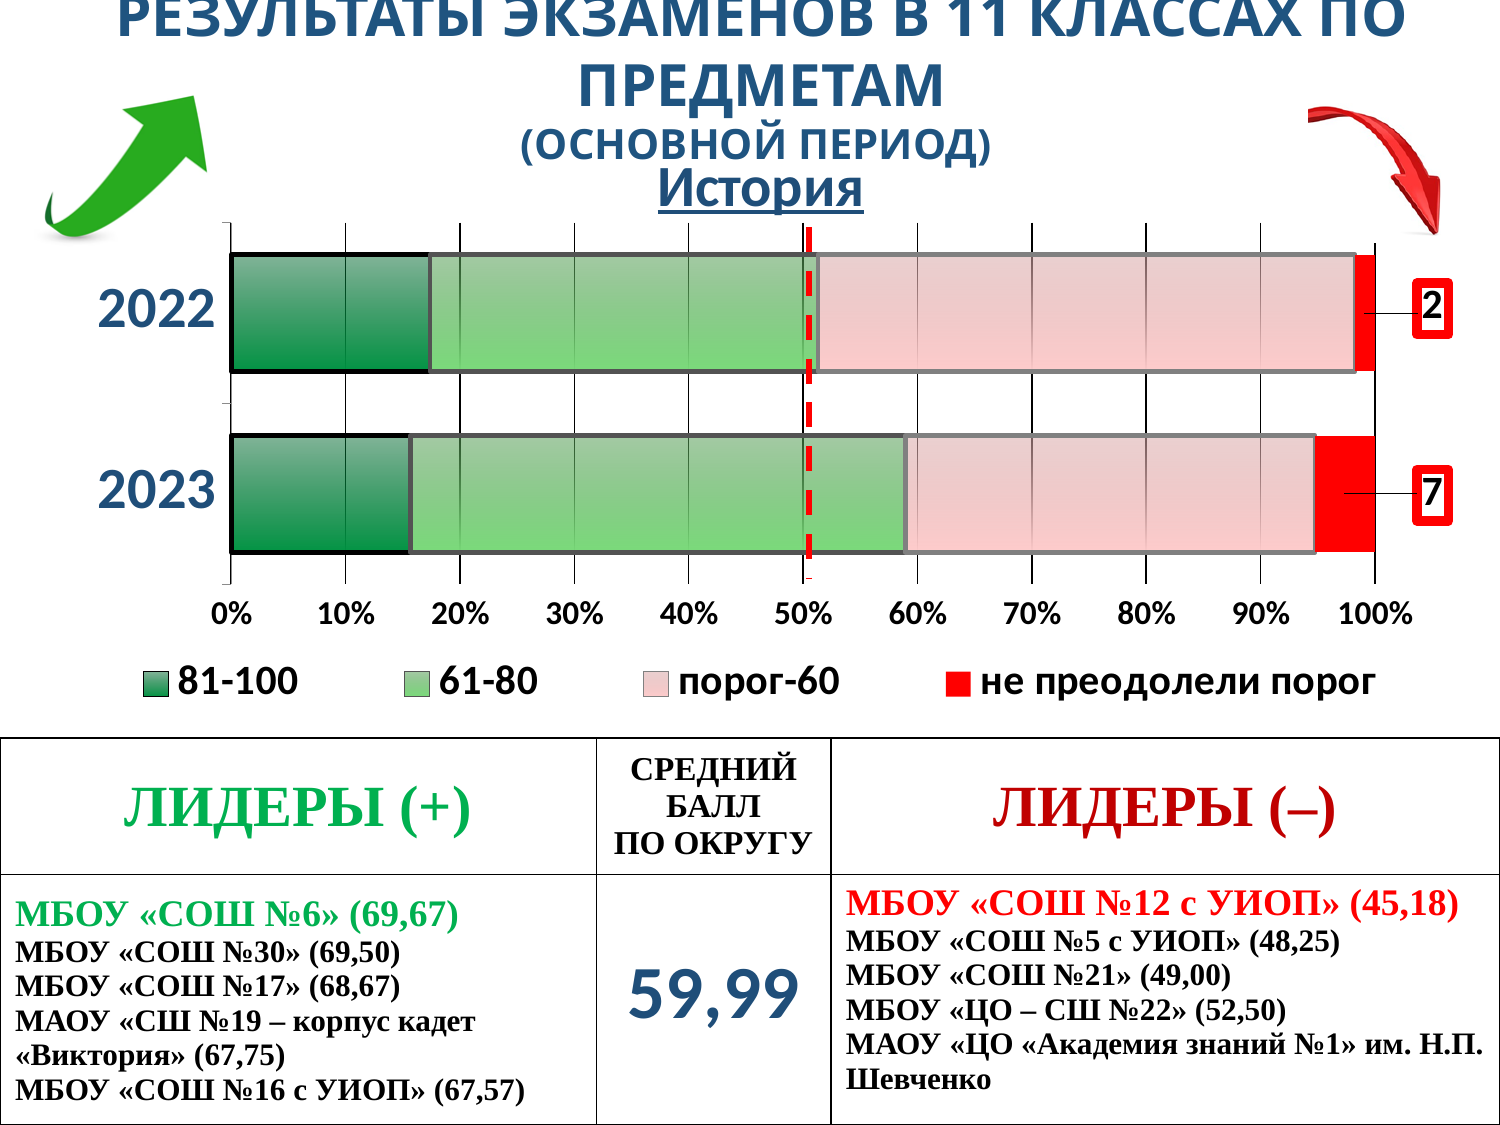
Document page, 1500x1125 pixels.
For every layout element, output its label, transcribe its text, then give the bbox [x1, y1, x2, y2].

table_header СРЕДНИЙ БАЛЛ ПО ОКРУГУ [597, 739, 830, 874]
table_cell МБОУ «СОШ №6» (69,67) МБОУ «СОШ №30» (69,50) МБОУ «СОШ №17» (68,67) МАОУ «СШ №19 – корпус кадет «Виктория» (67,75) МБОУ «СОШ №16 с УИОП» (67,57) [1, 875, 596, 1124]
table_header ЛИДЕРЫ (+) [1, 739, 596, 874]
table_cell 59,99 [597, 875, 830, 1124]
table_cell МБОУ «СОШ №12 с УИОП» (45,18) МБОУ «СОШ №5 с УИОП» (48,25) МБОУ «СОШ №21» (49,00) МБОУ «ЦО – СШ №22» (52,50) МАОУ «ЦО «Академия знаний №1» им. Н.П. Шевченко [832, 875, 1499, 1124]
picture [1308, 88, 1463, 243]
table_header ЛИДЕРЫ (–) [832, 739, 1499, 874]
text_box РЕЗУЛЬТАТЫ ЭКЗАМЕНОВ В 11 КЛАССАХ ПО ПРЕДМЕТАМ (ОСНОВНОЙ ПЕРИОД) [23, 22, 1500, 124]
picture [17, 88, 216, 255]
chart [27, 125, 1495, 728]
